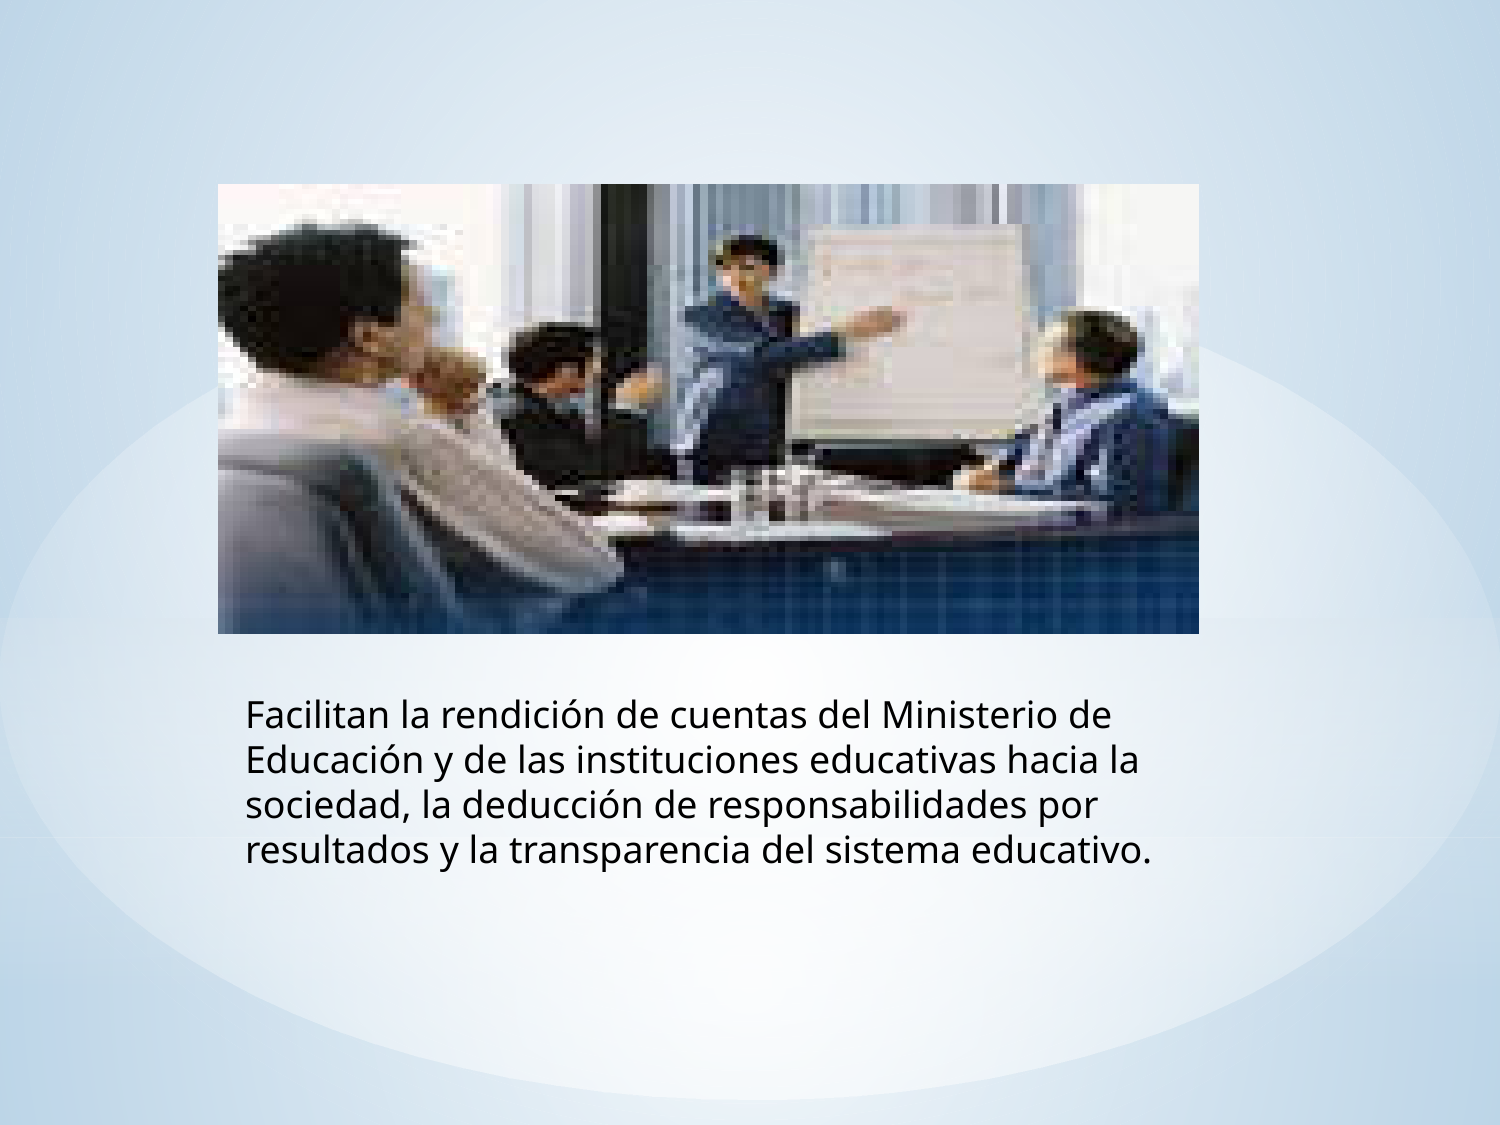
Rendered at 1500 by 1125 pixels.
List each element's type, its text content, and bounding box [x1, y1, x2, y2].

picture [217, 183, 1200, 634]
text_box Facilitan la rendición de cuentas del Ministerio de Educación y de las instituciones educativas hacia la sociedad, la deducción de responsabilidades por resultados y la transparencia del sistema educativo. [230, 683, 1223, 879]
